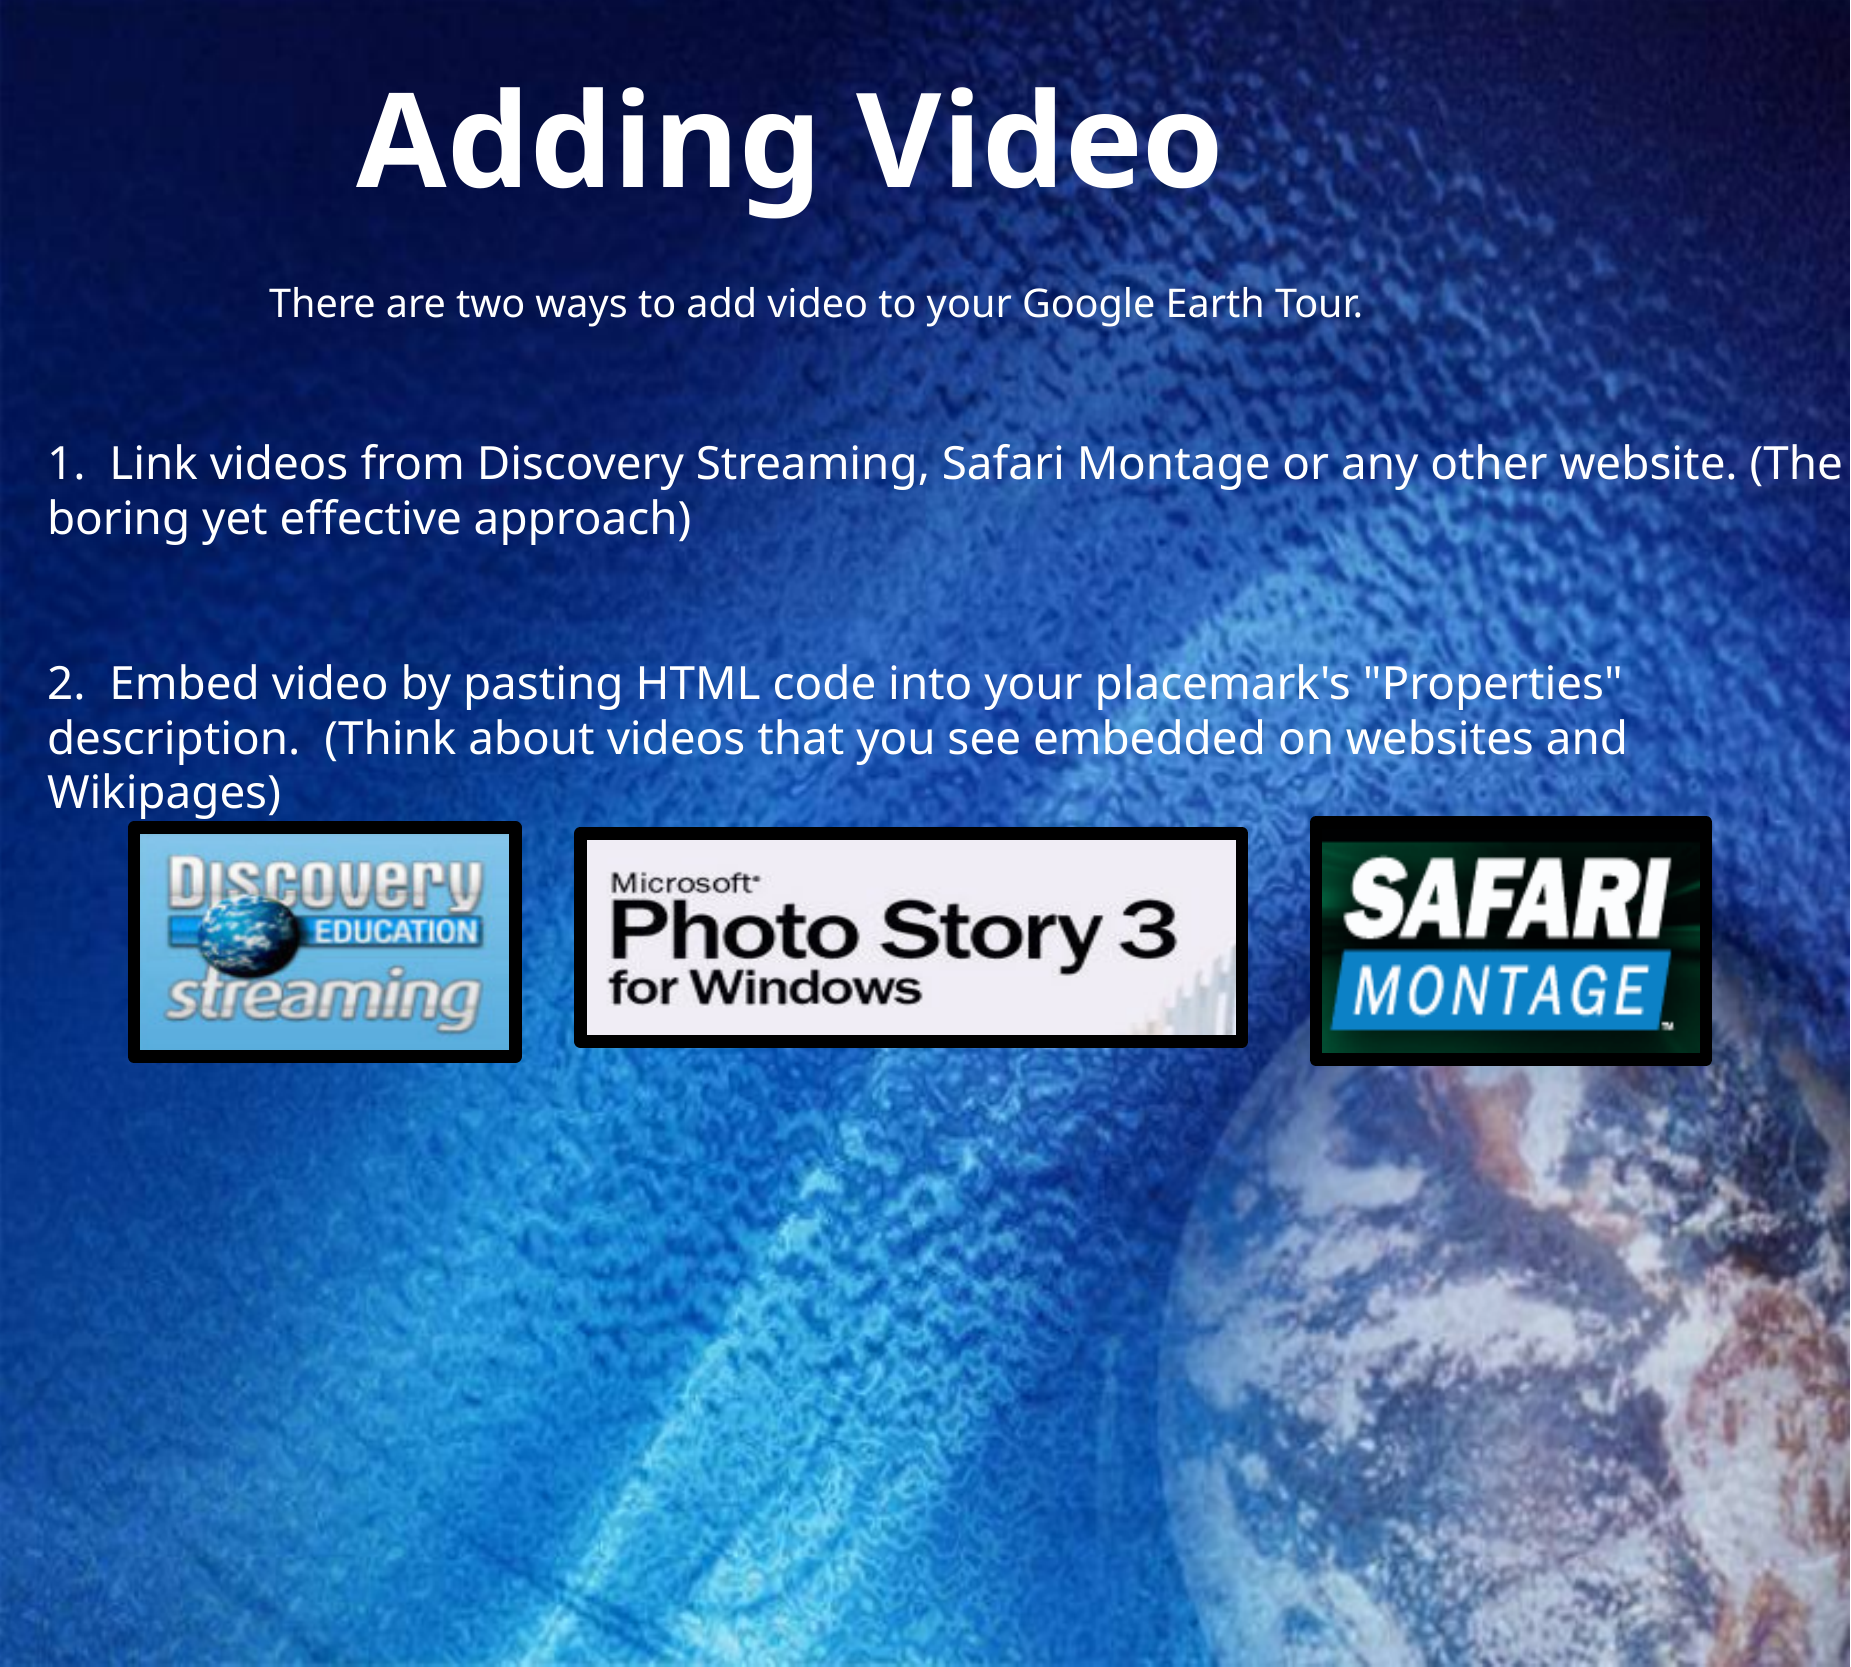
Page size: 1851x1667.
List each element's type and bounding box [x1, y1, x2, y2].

text_box [1315, 822, 1707, 1060]
picture [0, 0, 1850, 1667]
text_box [580, 833, 1243, 1042]
